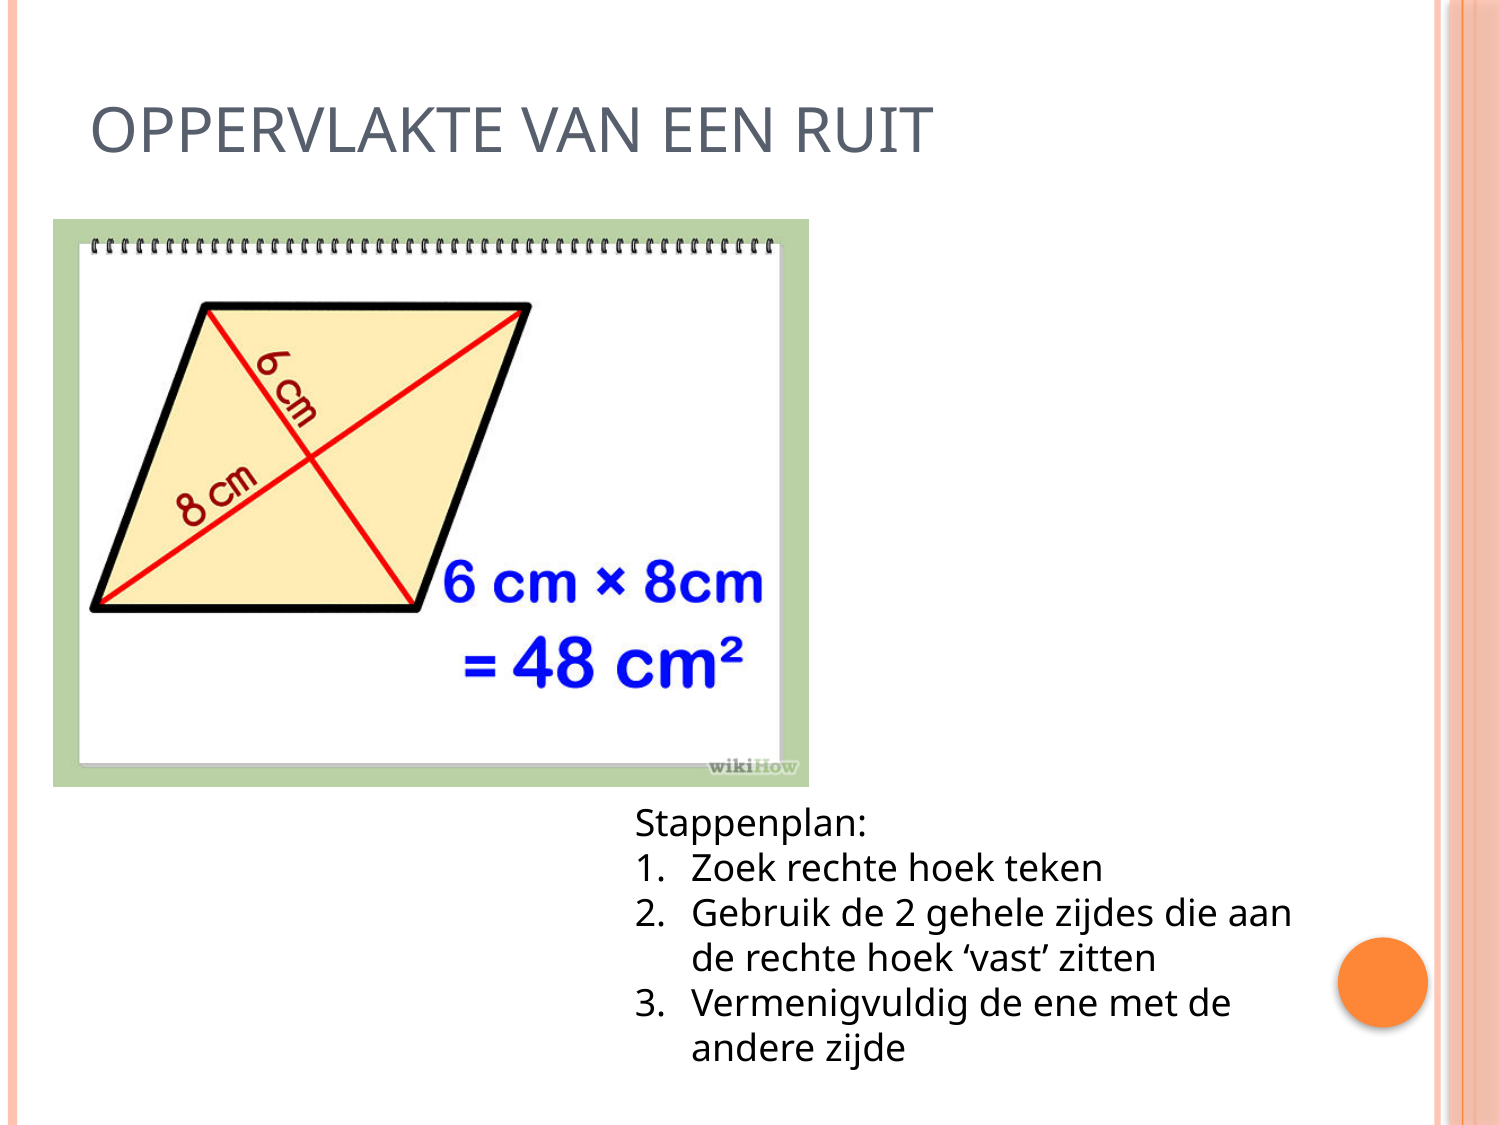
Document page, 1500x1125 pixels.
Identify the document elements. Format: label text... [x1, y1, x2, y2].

title Oppervlakte van een ruit [75, 45, 1300, 173]
text_box Stappenplan: Zoek rechte hoek teken Gebruik de 2 gehele zijdes die aan de rechte hoek ‘vast’ zitten Vermenigvuldig de ene met de andere zijde [620, 791, 1353, 1122]
picture [52, 219, 809, 788]
